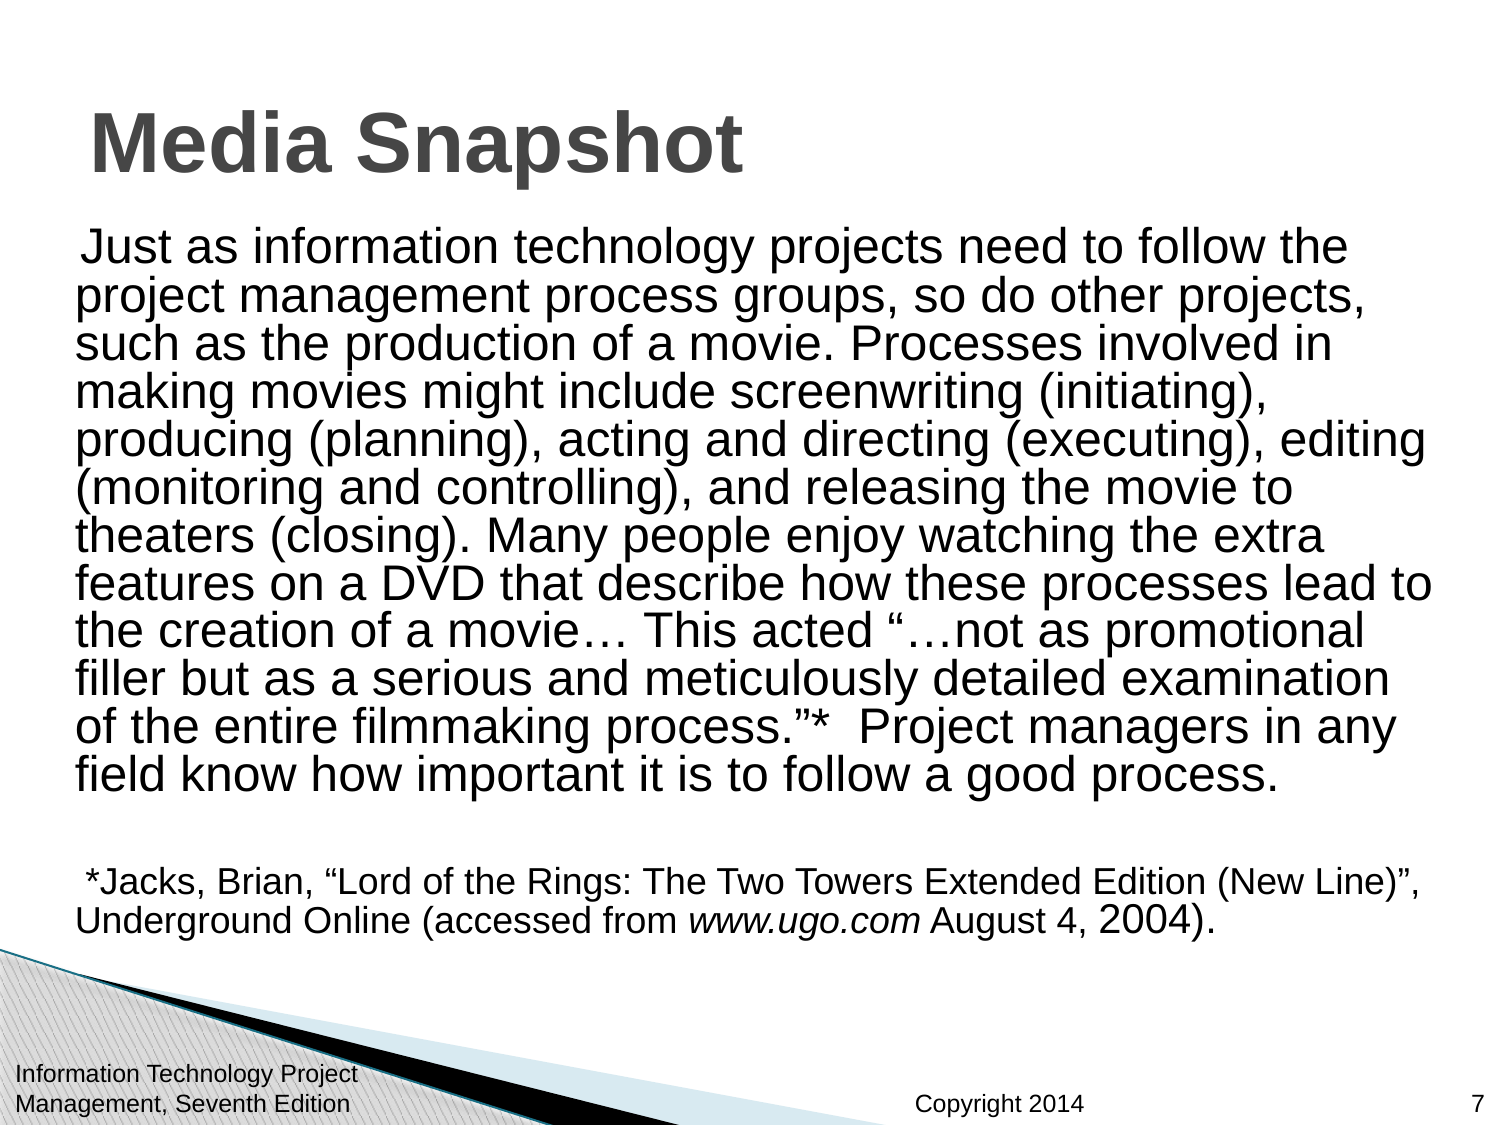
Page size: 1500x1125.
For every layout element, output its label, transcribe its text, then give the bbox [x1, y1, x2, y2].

title Media Snapshot [75, 45, 1425, 233]
footer Information Technology Project Management, Seventh Edition [0, 1065, 425, 1125]
slide_number 7 [1408, 1065, 1500, 1125]
list Just as information technology projects need to follow the project management process groups, so do other projects, such as the production of a movie. Processes involved in making movies might include screenwriting (initiating), producing (planning), acting and directing (executing), editing (monitoring and controlling), and releasing the movie to theaters (closing). Many people enjoy watching the extra features on a DVD that describe how these processes lead to the creation of a movie… This acted “…not as promotional filler but as a serious and meticulously detailed examination of the entire filmmaking process.”* Project managers in any field know how important it is to follow a good process. *Jacks, Brian, “Lord of the Rings: The Two Towers Extended Edition (New Line)”, Underground Online (accessed from www.ugo.com August 4, 2004). [0, 212, 1451, 963]
